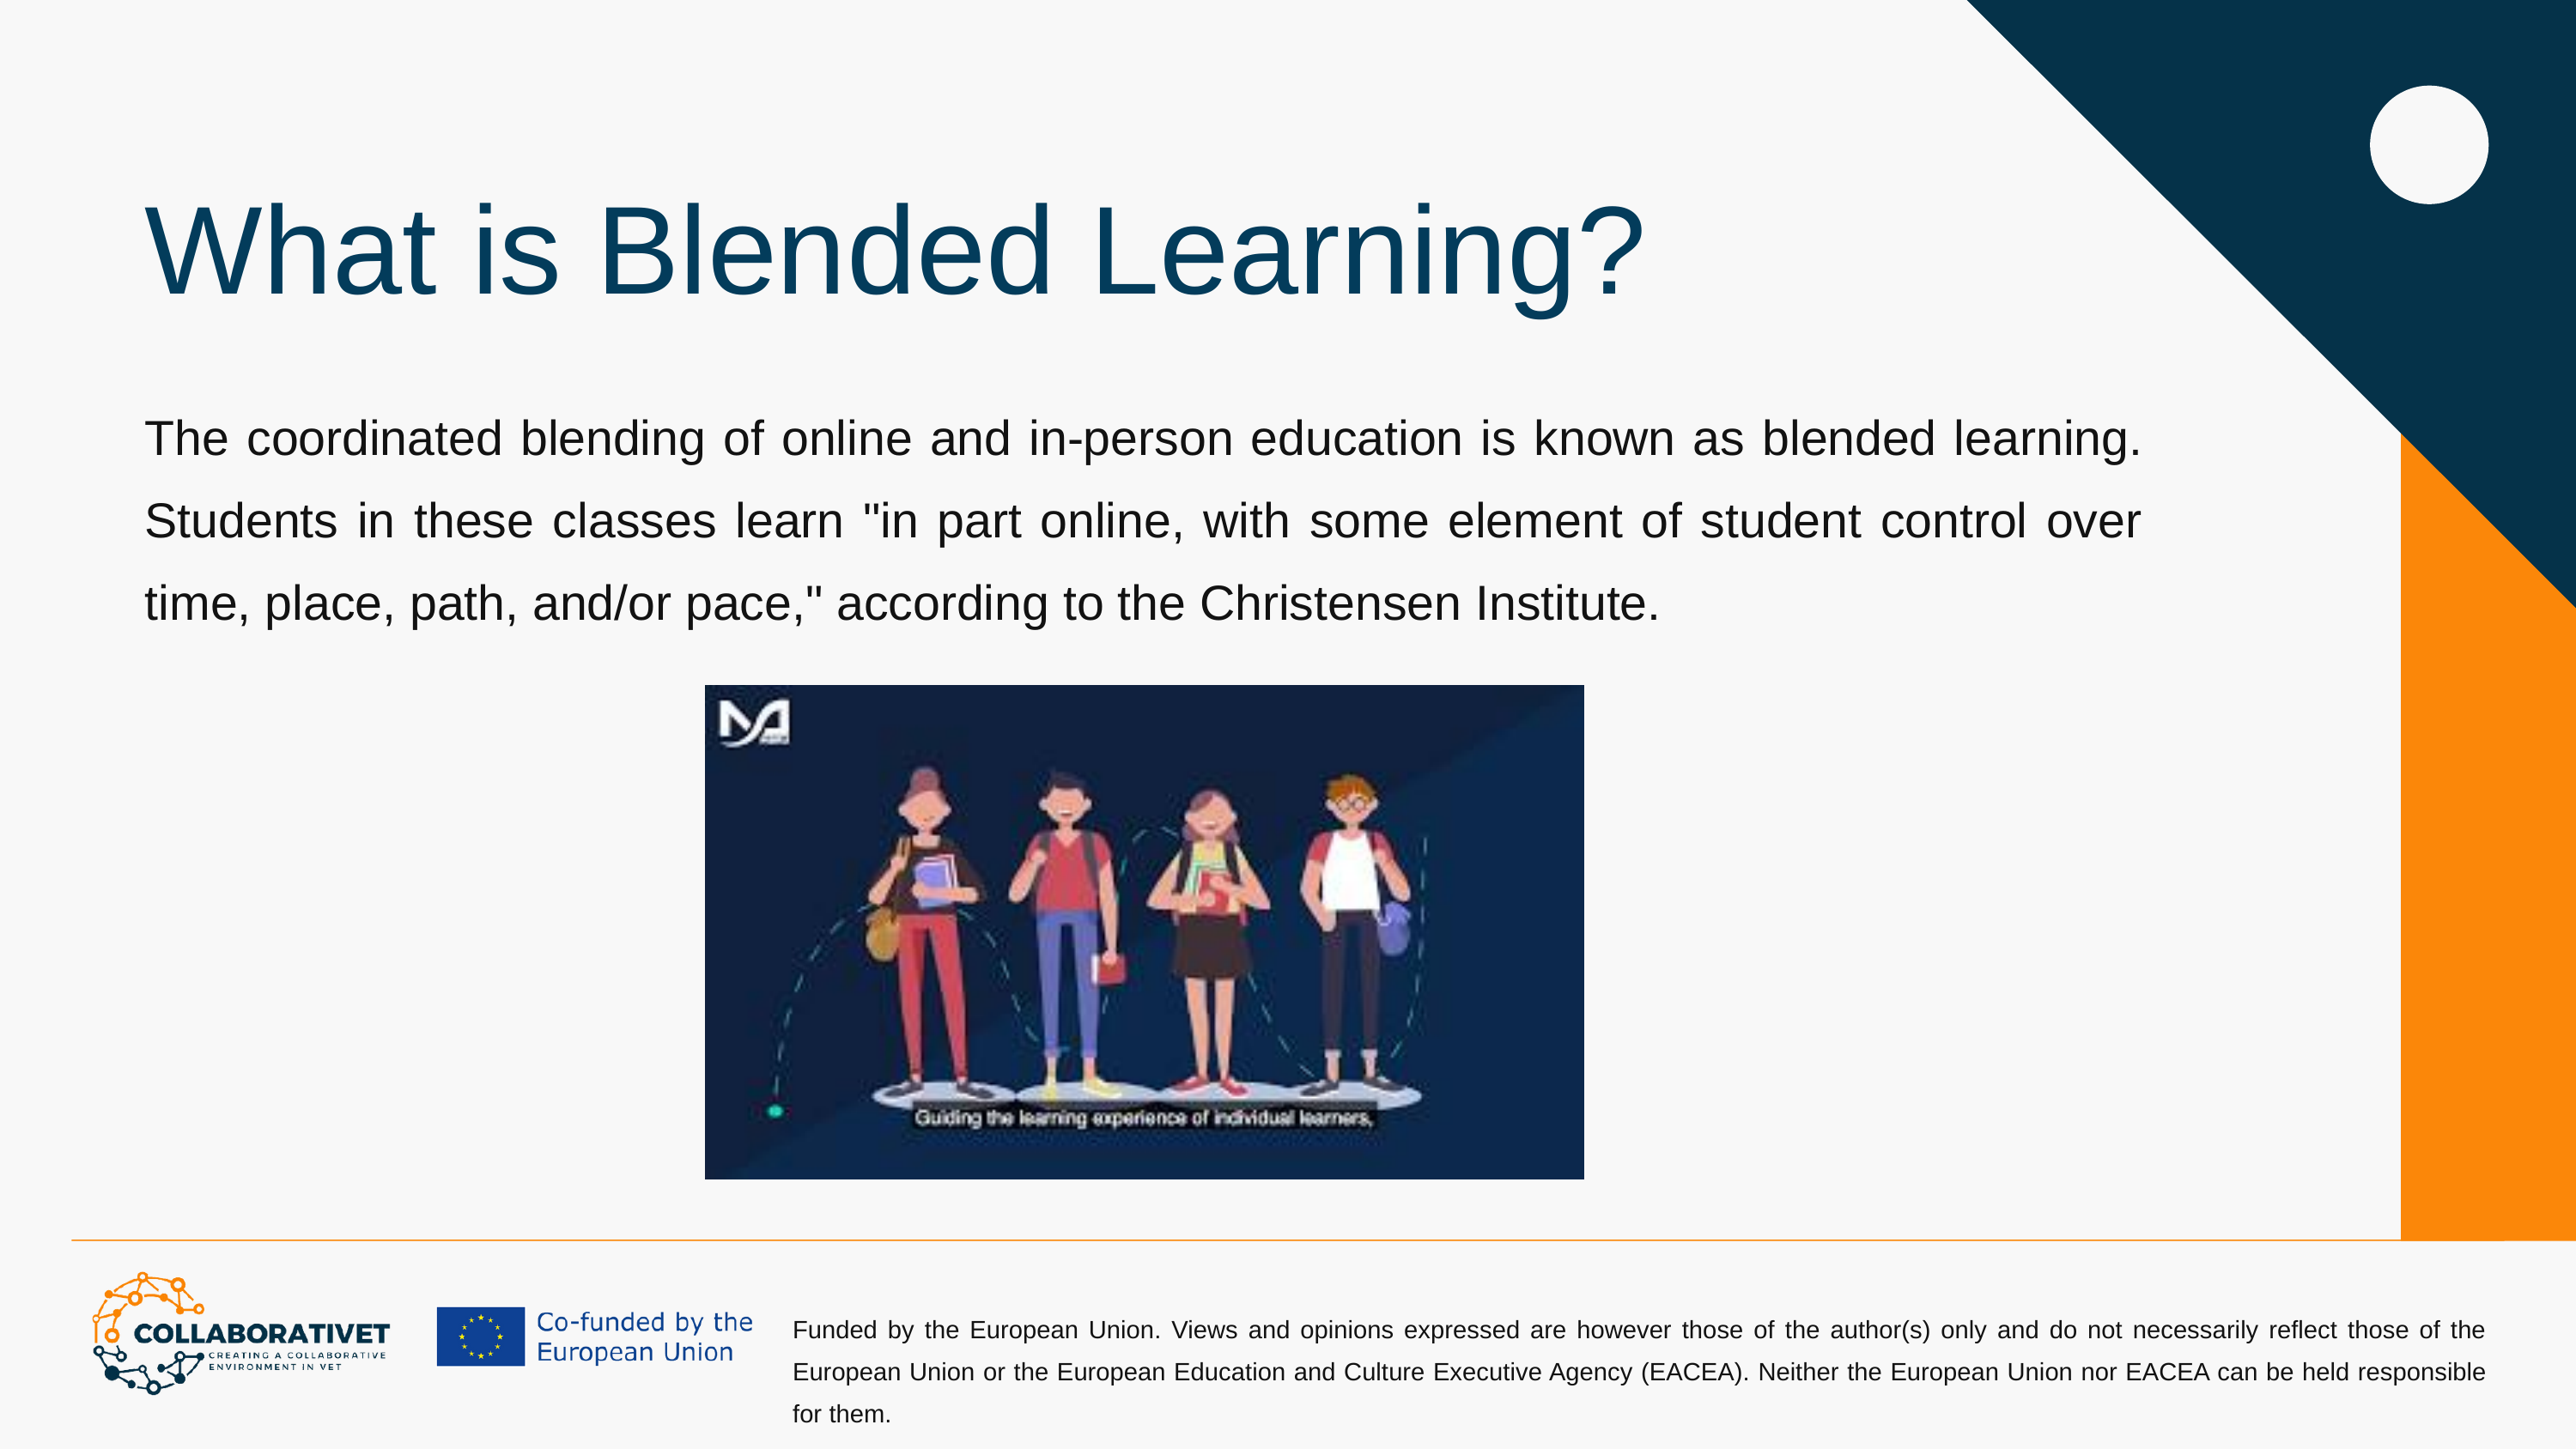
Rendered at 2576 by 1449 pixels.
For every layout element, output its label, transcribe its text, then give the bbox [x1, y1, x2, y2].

text_box [78, 1179, 408, 1240]
text_box [1966, 0, 2576, 609]
text_box [2370, 85, 2489, 204]
text_box [416, 1287, 782, 1386]
picture [704, 684, 1584, 1179]
text_box [2401, 434, 2576, 1241]
text_box The coordinated blending of online and in-person education is known as blended learning. Students in these classes learn "in part online, with some element of student control over time, place, path, and/or pace," according to the Christensen Institute. [144, 382, 2144, 630]
text_box Funded by the European Union. Views and opinions expressed are however those of the author(s) only and do not necessarily reflect those of the European Union or the European Education and Culture Executive Agency (EACEA). Neither the European Union nor EACEA can be held responsible for them. [793, 1301, 2489, 1428]
text_box [78, 1241, 408, 1449]
text_box What is Blended Learning? [144, 154, 1861, 319]
